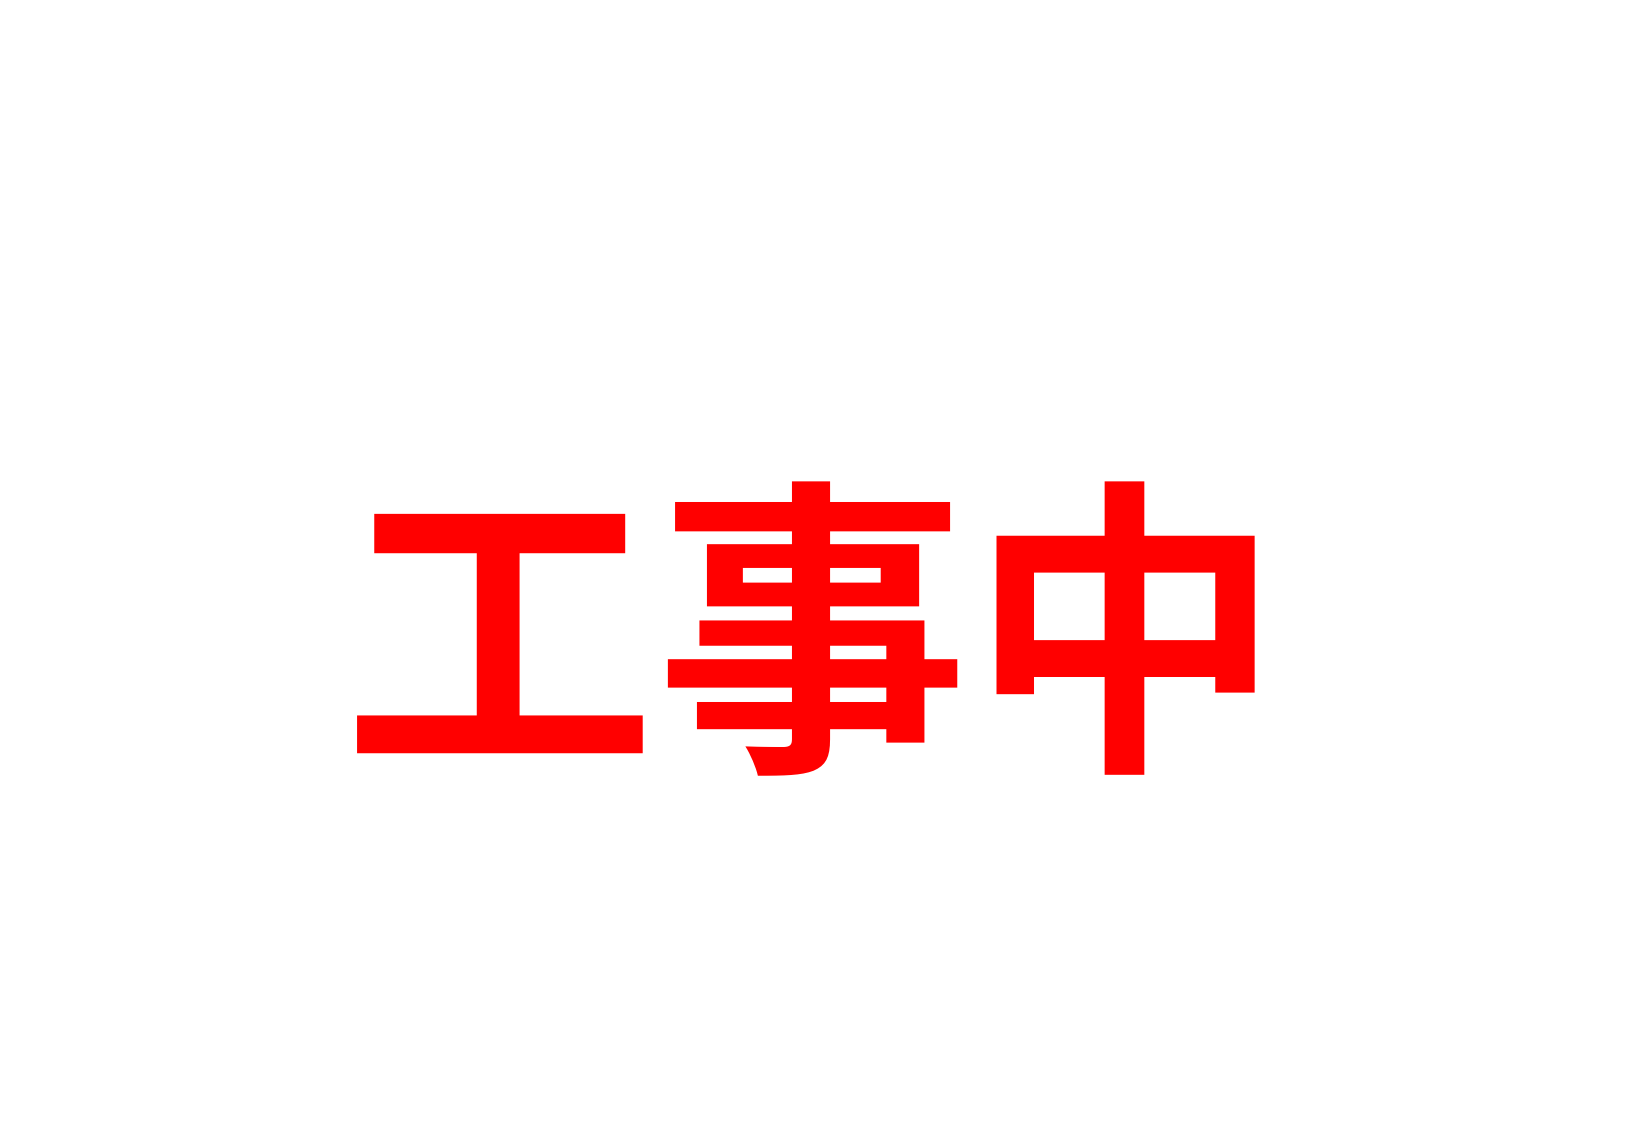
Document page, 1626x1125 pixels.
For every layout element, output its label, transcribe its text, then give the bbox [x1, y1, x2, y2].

text_box 工事中 [0, 428, 1625, 818]
